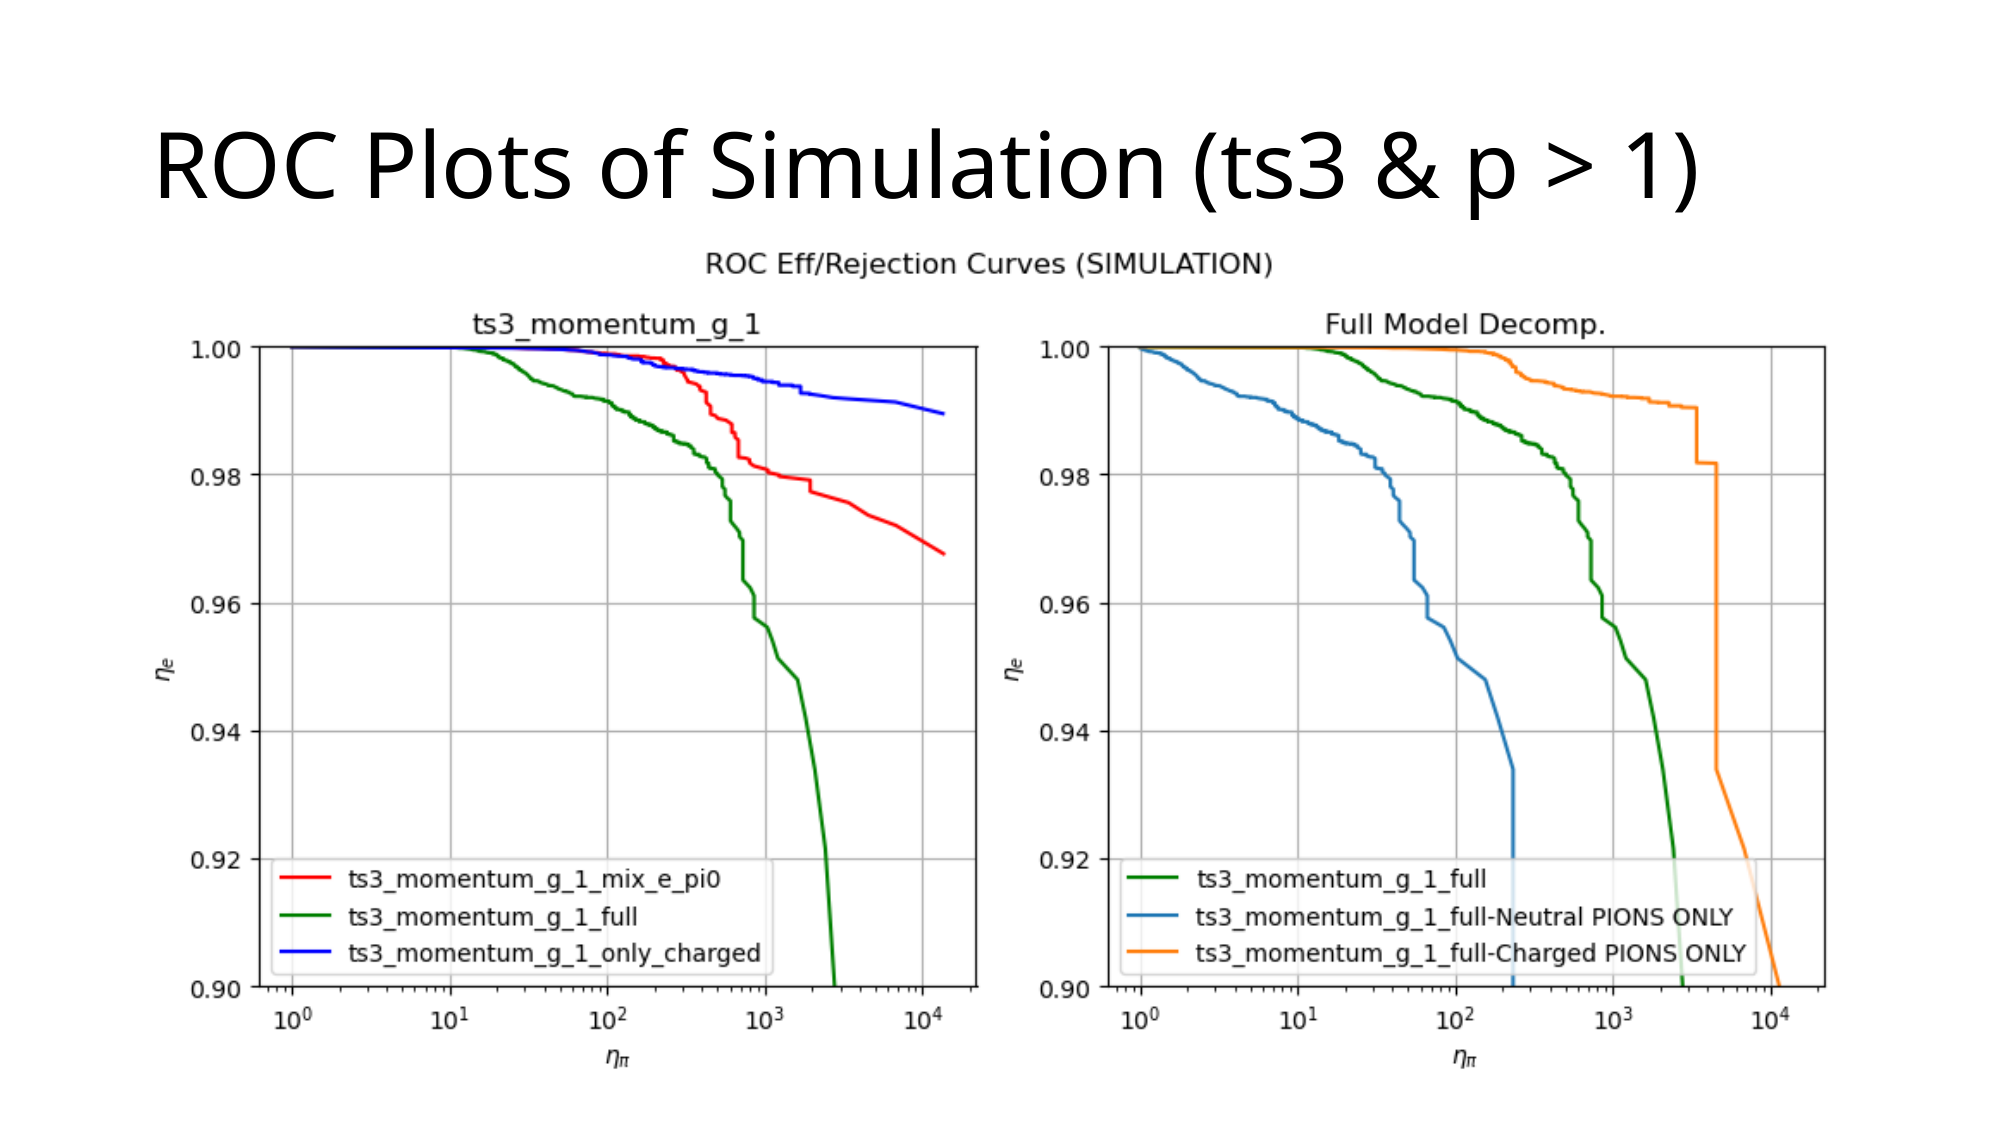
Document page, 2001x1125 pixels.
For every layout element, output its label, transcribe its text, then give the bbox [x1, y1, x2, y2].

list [136, 235, 1841, 1088]
title ROC Plots of Simulation (ts3 & p > 1) [137, 59, 1863, 278]
